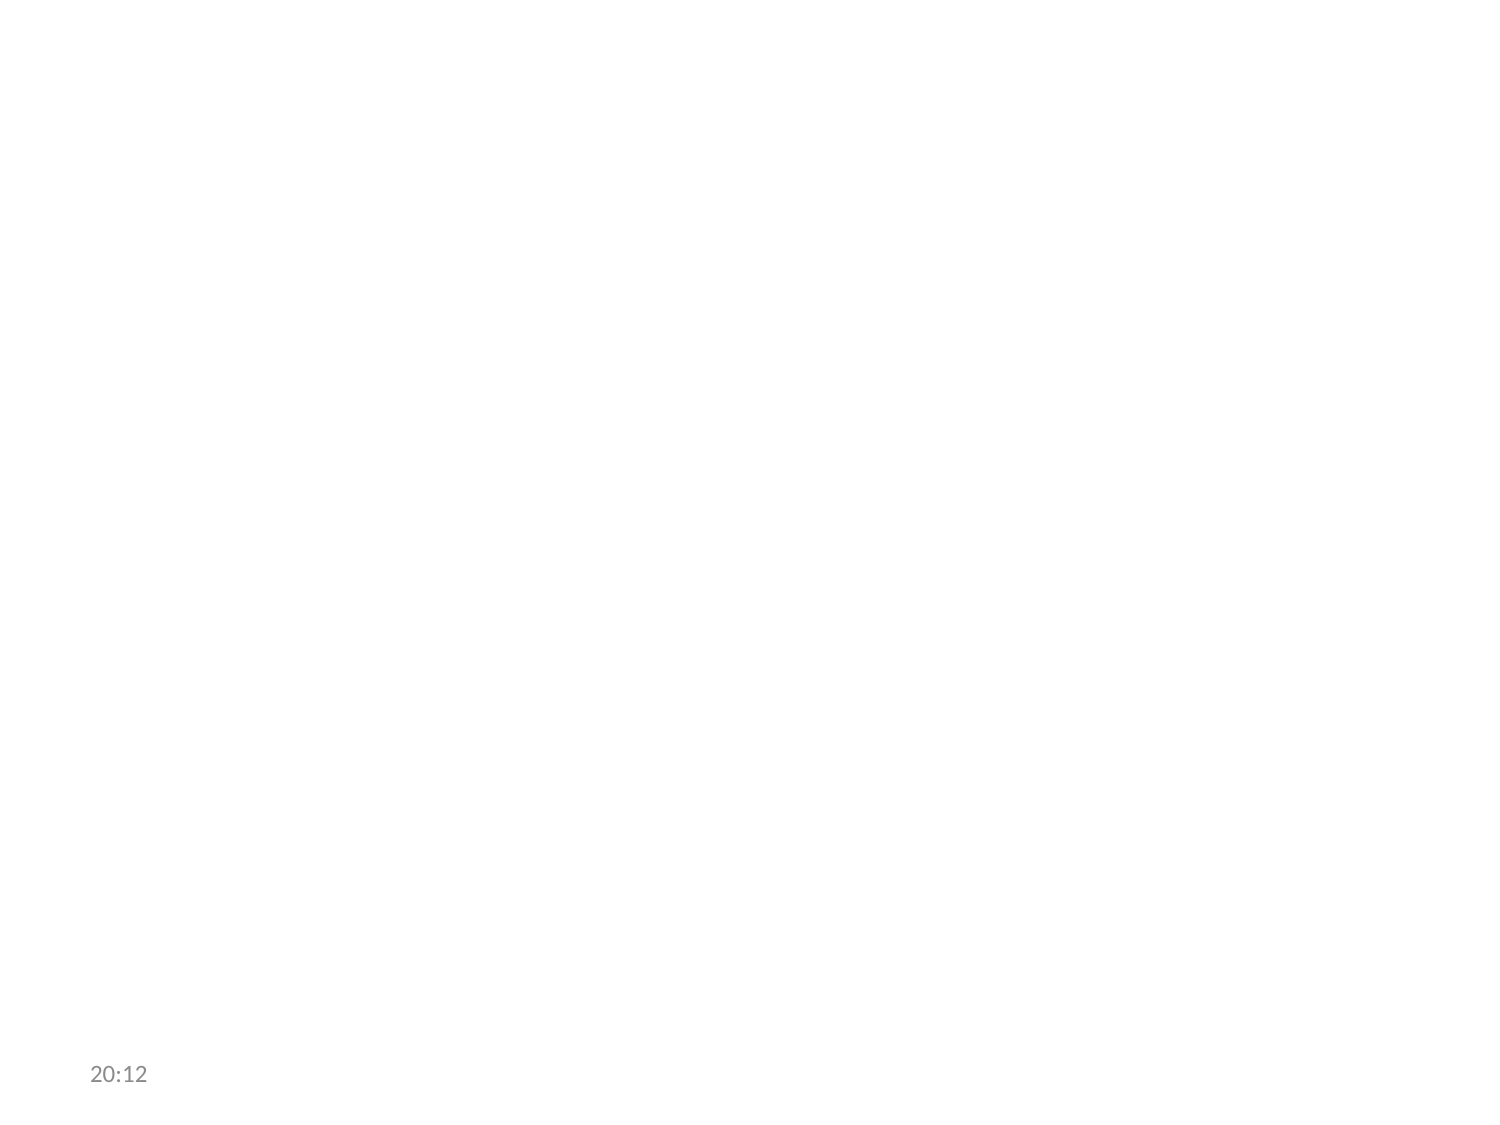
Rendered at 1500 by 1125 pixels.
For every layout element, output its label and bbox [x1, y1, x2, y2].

slide_number [75, 1042, 425, 1103]
